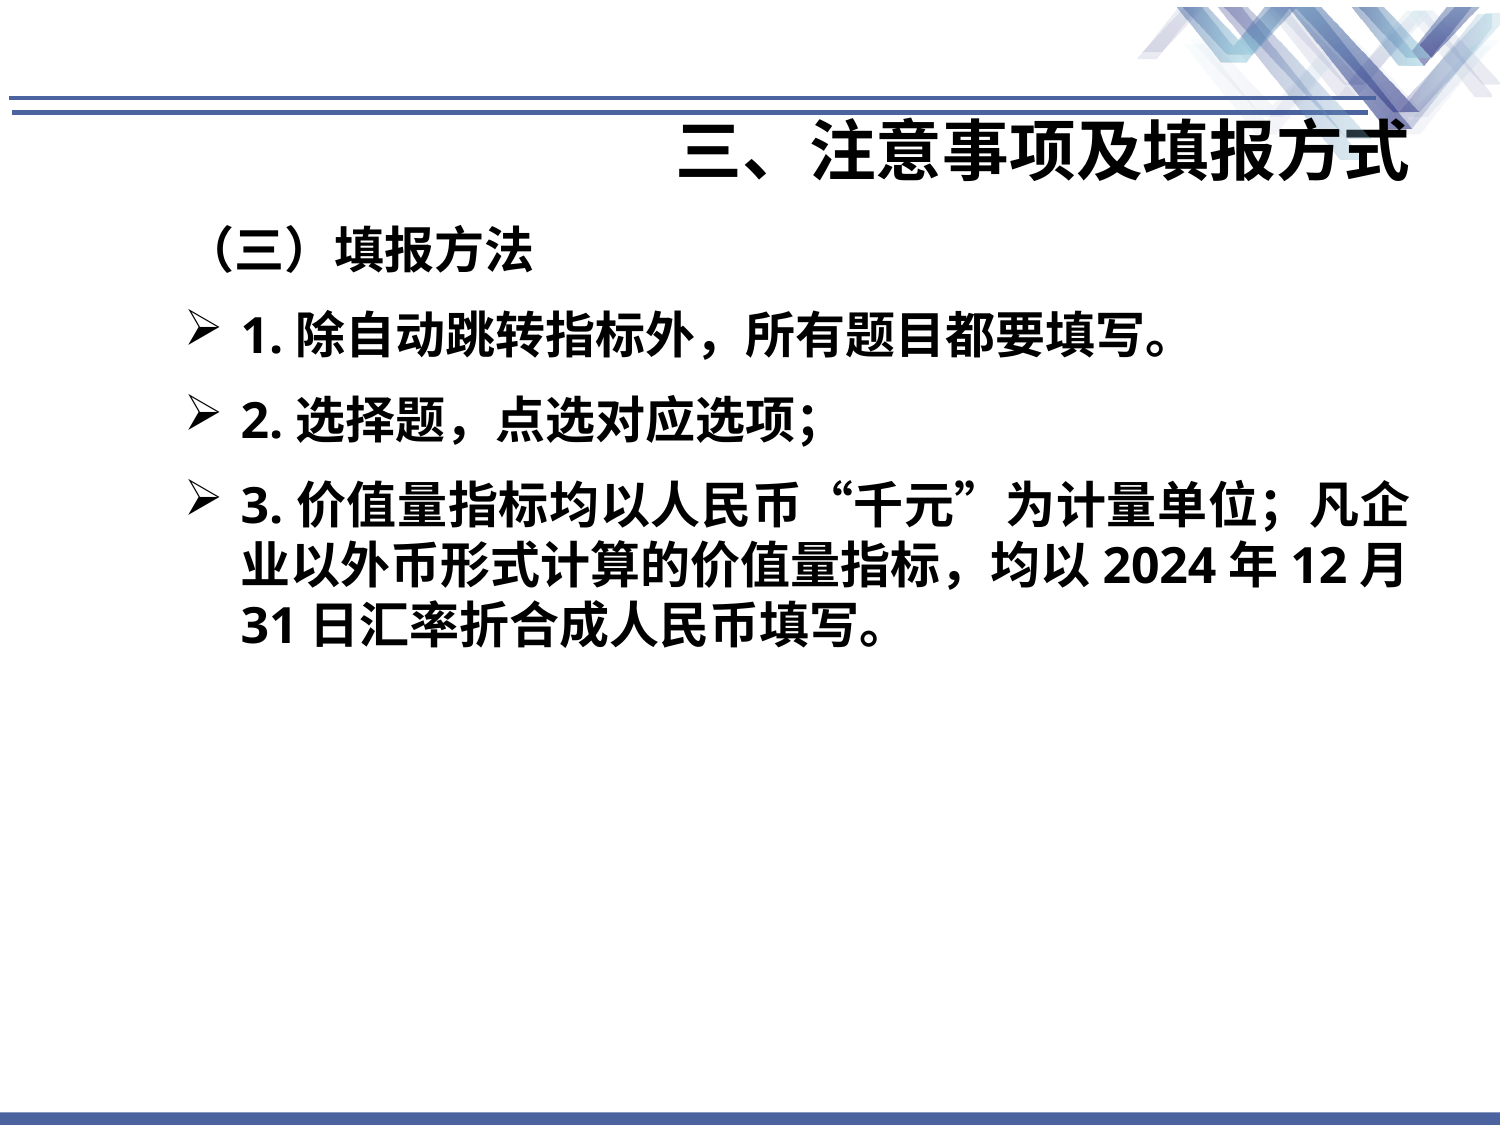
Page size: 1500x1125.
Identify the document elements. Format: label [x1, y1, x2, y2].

text_box [0, 7, 1500, 1125]
